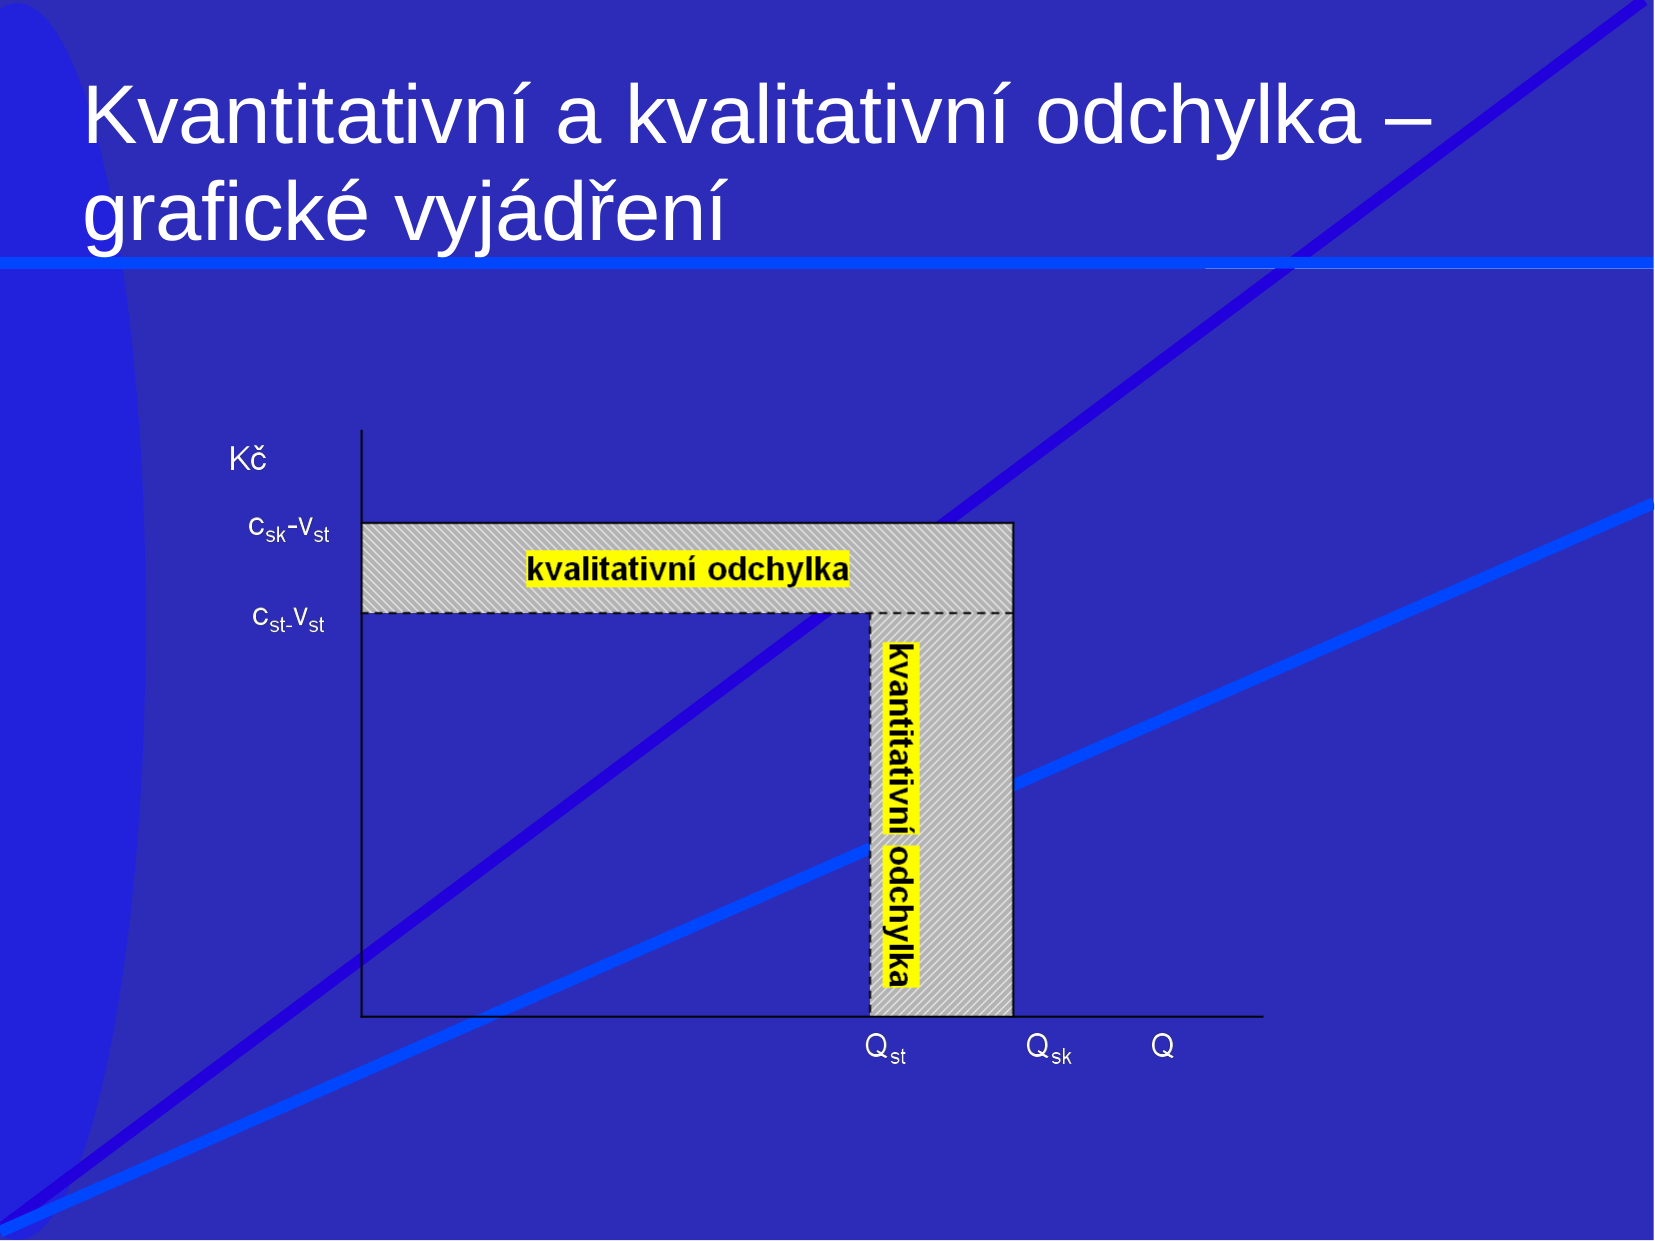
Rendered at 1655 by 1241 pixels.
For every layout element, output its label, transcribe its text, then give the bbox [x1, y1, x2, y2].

text_box Kvantitativní a kvalitativní odchylka – grafické vyjádření [80, 64, 1442, 258]
text_box [204, 373, 1331, 1077]
